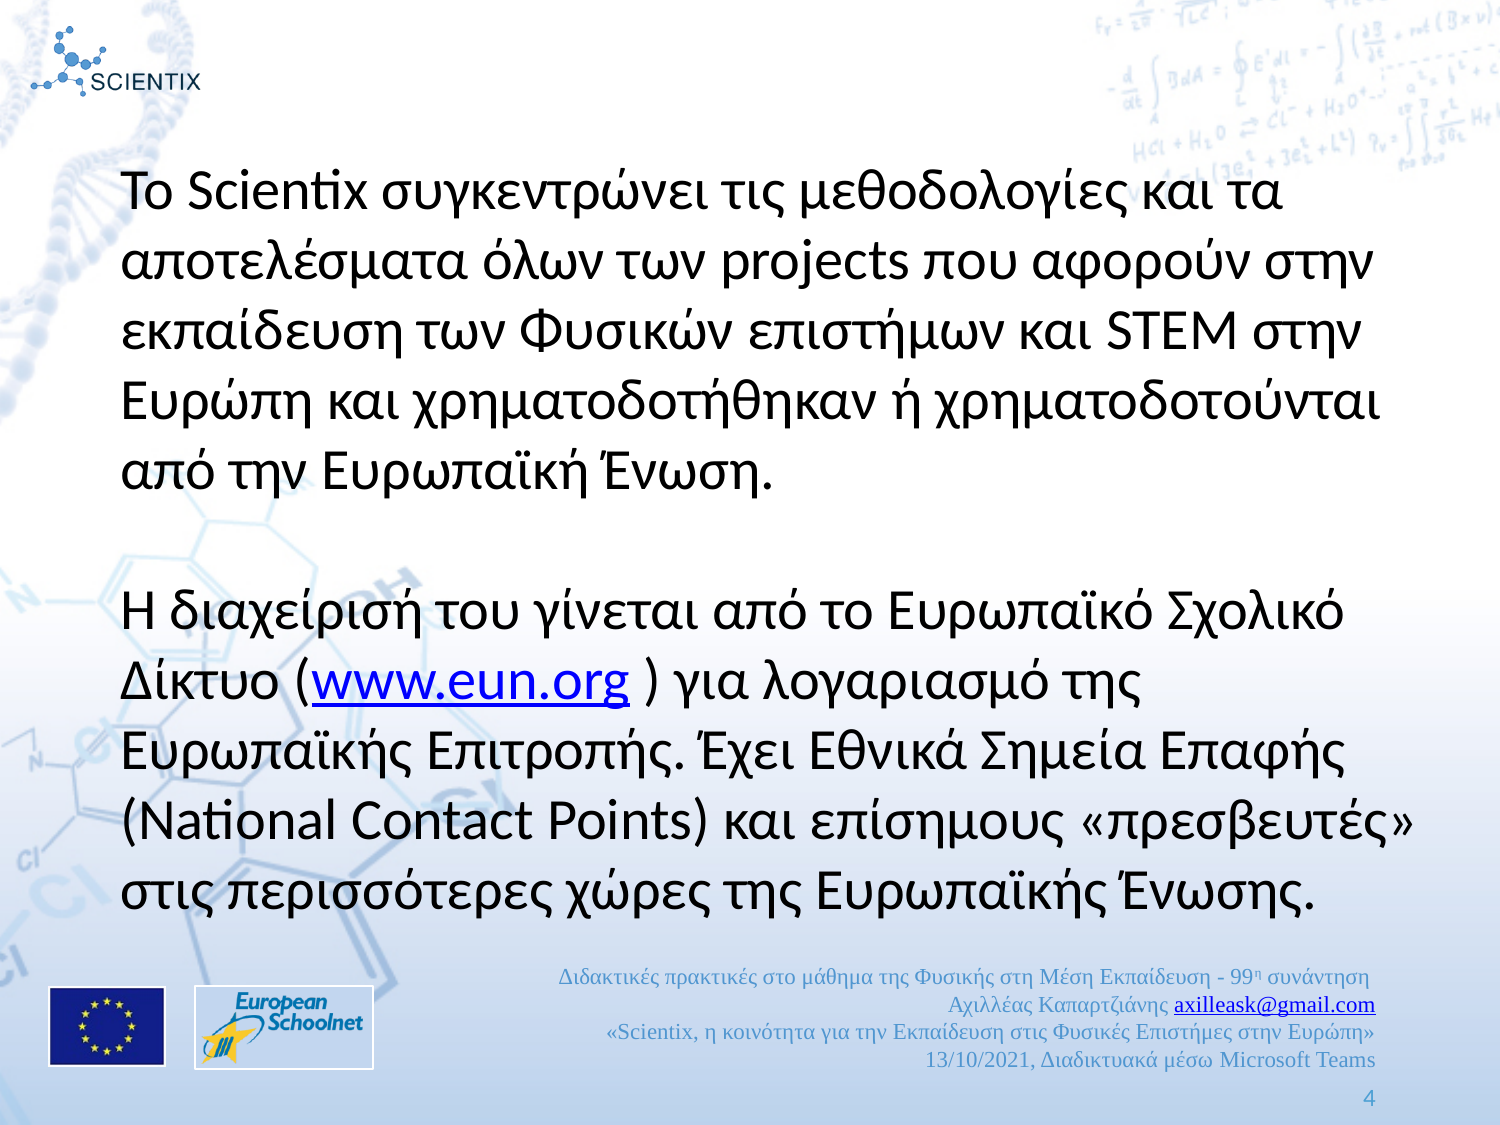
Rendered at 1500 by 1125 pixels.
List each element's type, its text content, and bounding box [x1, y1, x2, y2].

text_box Το Scientix συγκεντρώνει τις μεθοδολογίες και τα αποτελέσματα όλων των projects που αφορούν στην εκπαίδευση των Φυσικών επιστήμων και STEM στην Ευρώπη και χρηματοδοτήθηκαν ή χρηματοδοτούνται από την Ευρωπαϊκή Ένωση. Η διαχείρισή του γίνεται από το Ευρωπαϊκό Σχολικό Δίκτυο (www.eun.org ) για λογαριασμό της Ευρωπαϊκής Επιτροπής. Έχει Εθνικά Σημεία Επαφής (National Contact Points) και επίσημους «πρεσβευτές» στις περισσότερες χώρες της Ευρωπαϊκής Ένωσης. [105, 143, 1445, 929]
picture [0, 0, 1500, 1125]
